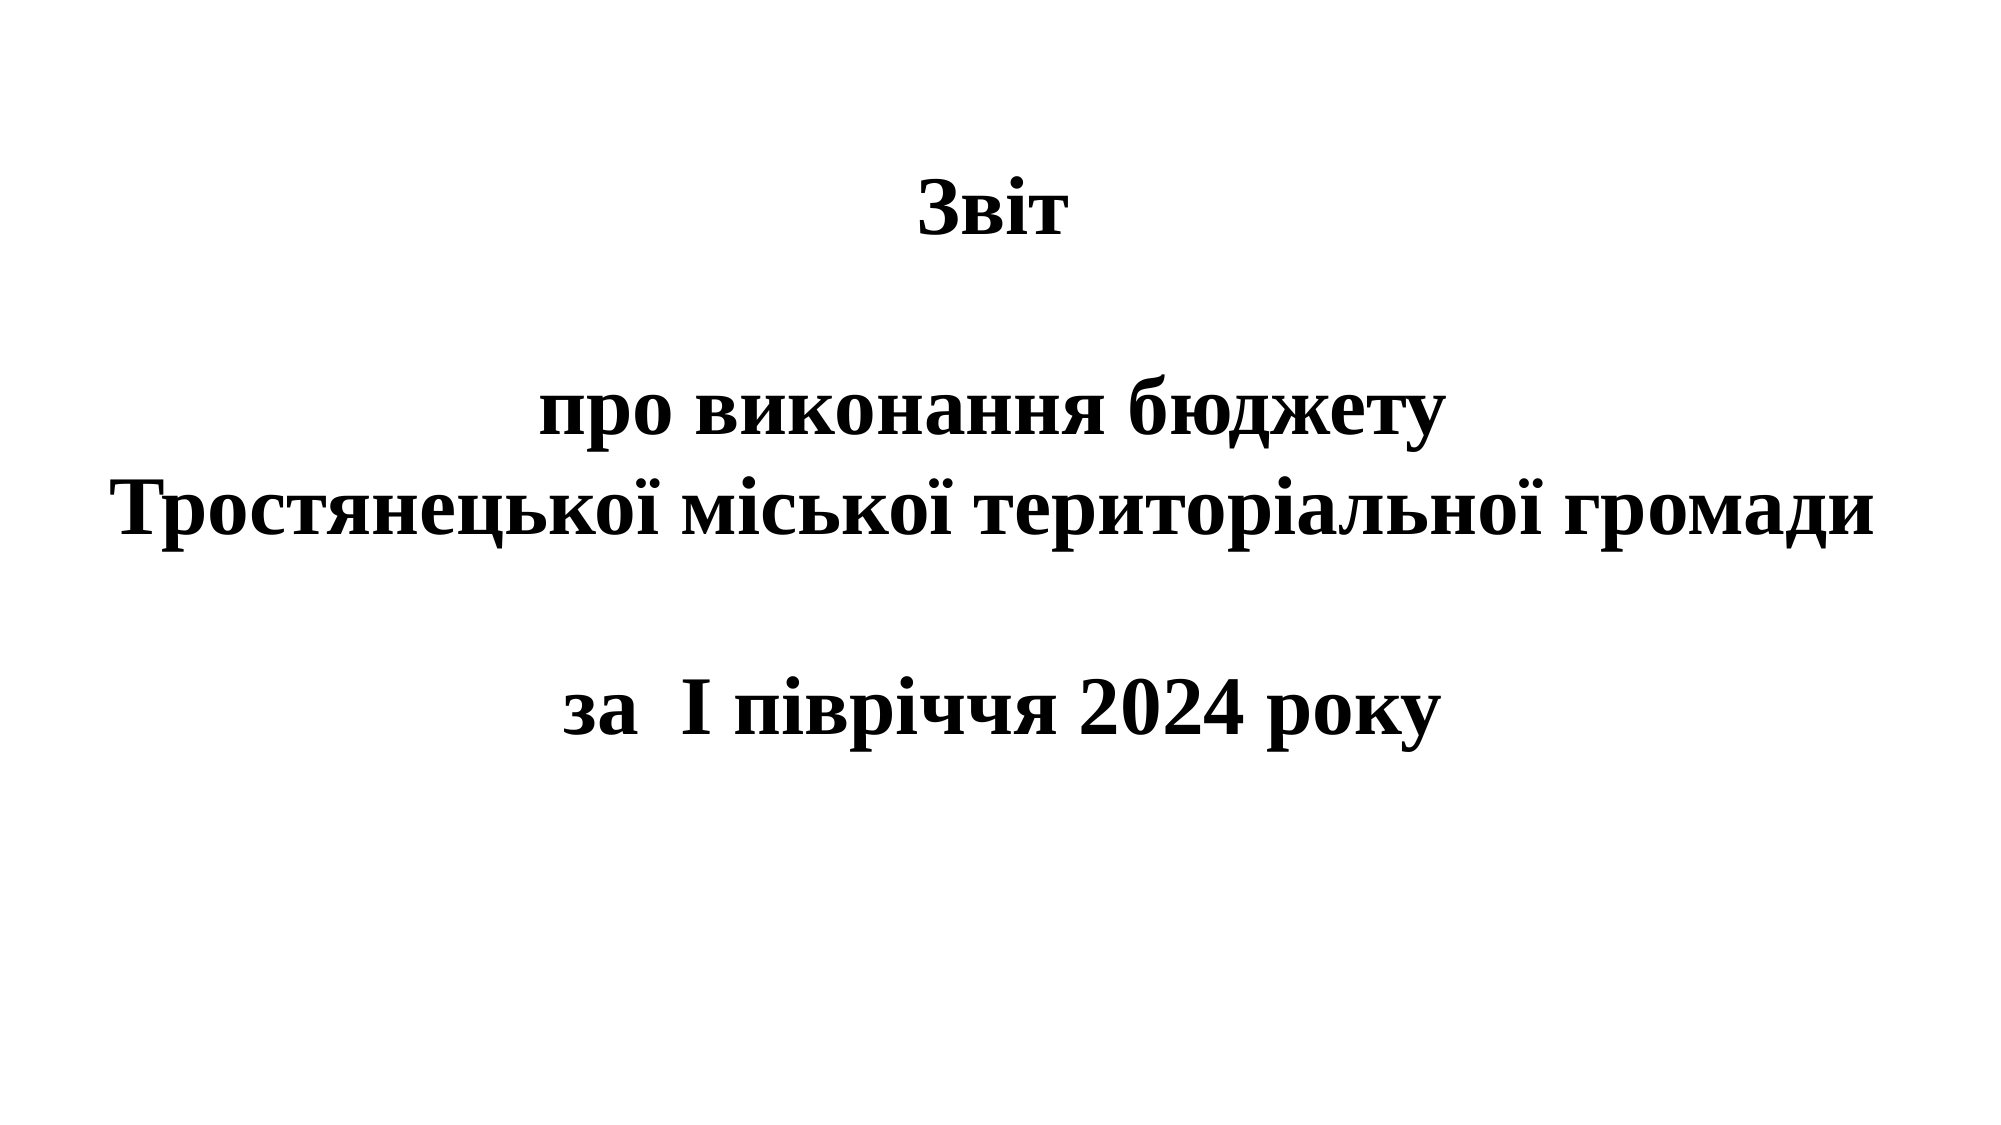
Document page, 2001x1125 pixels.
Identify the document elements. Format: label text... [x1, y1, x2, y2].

text_box Звіт про виконання бюджету Тростянецької міської територіальної громади за І півріччя 2024 року [44, 143, 1963, 759]
